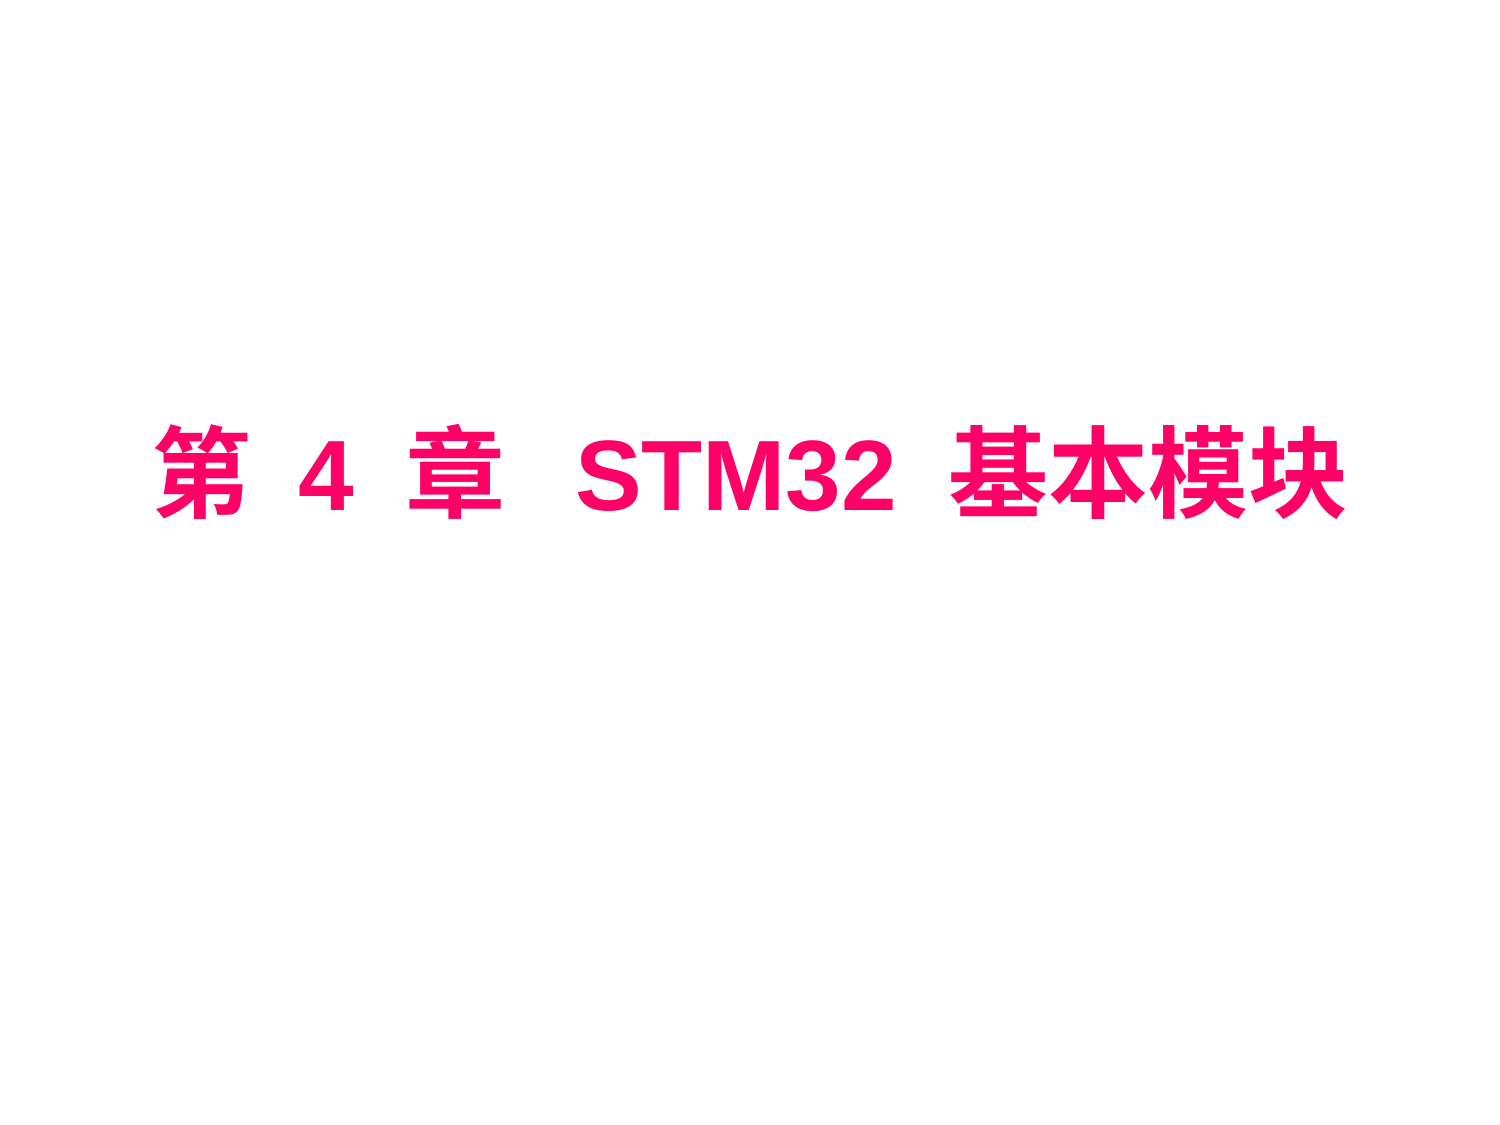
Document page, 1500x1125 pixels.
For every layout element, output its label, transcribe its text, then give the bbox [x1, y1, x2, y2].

title 第 4 章 STM32 基本模块 [112, 349, 1388, 591]
